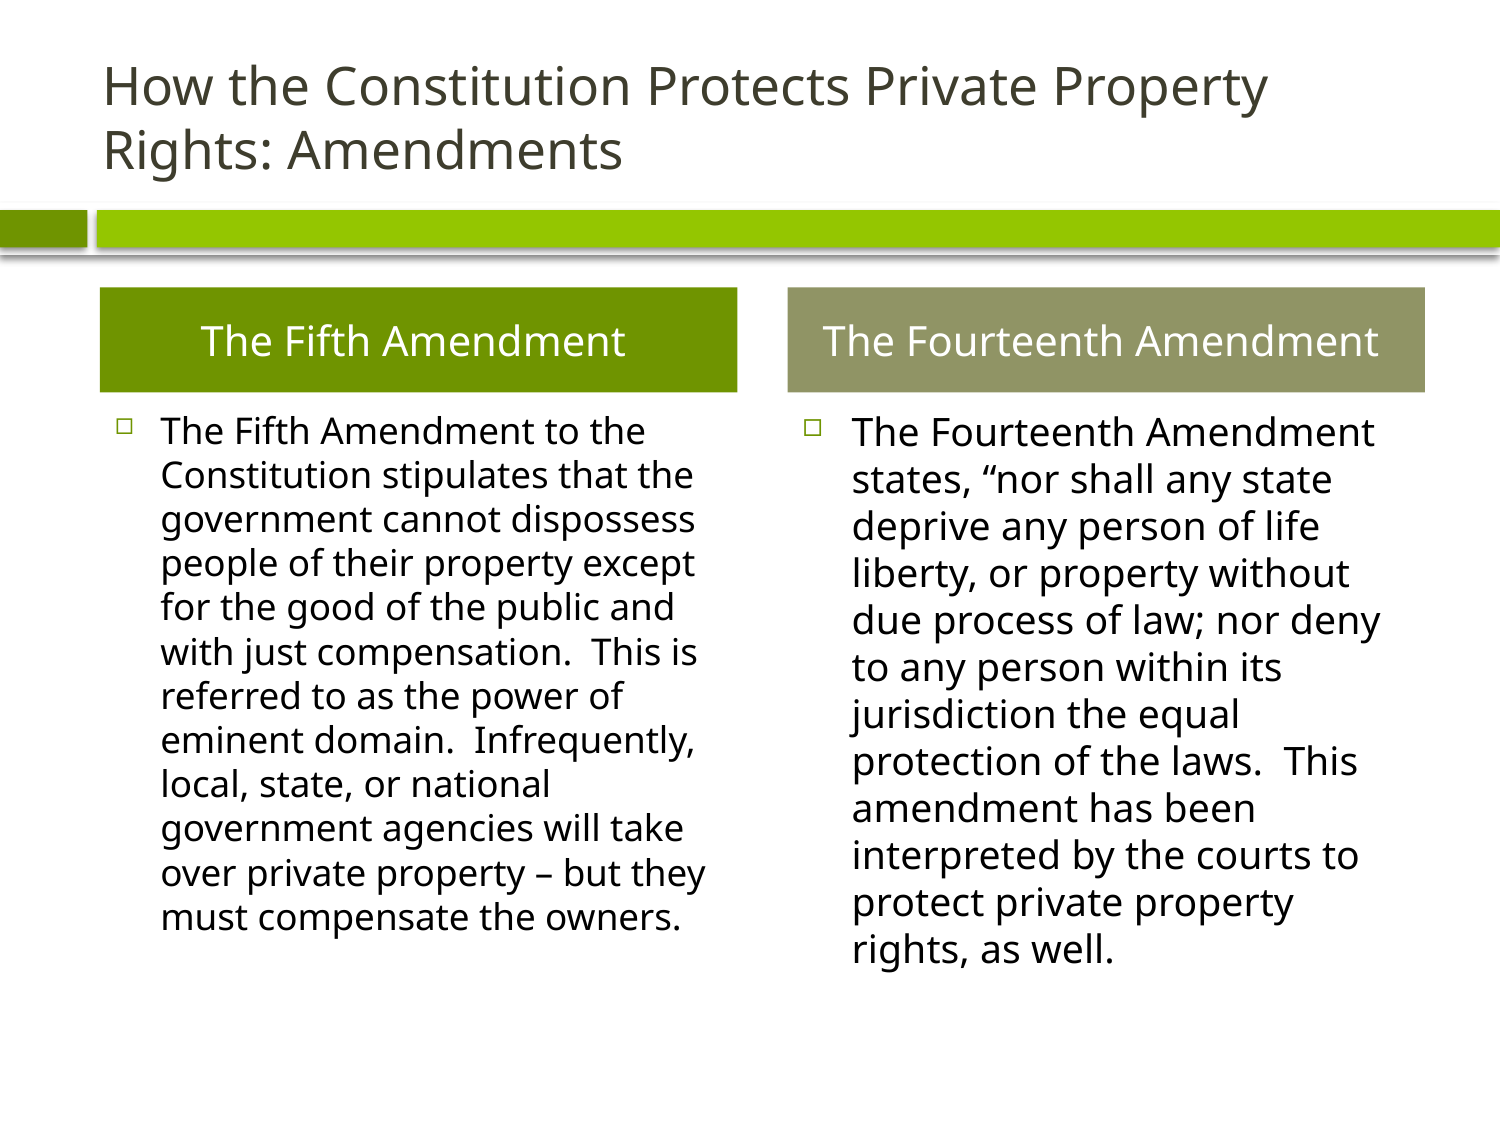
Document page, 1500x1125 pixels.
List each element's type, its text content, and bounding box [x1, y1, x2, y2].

list The Fourteenth Amendment states, “nor shall any state deprive any person of life liberty, or property without due process of law; nor deny to any person within its jurisdiction the equal protection of the laws. This amendment has been interpreted by the courts to protect private property rights, as well. [787, 399, 1425, 988]
list The Fifth Amendment [99, 287, 738, 393]
list The Fourteenth Amendment [787, 287, 1425, 393]
title How the Constitution Protects Private Property Rights: Amendments [87, 44, 1425, 188]
list The Fifth Amendment to the Constitution stipulates that the government cannot dispossess people of their property except for the good of the public and with just compensation. This is referred to as the power of eminent domain. Infrequently, local, state, or national government agencies will take over private property – but they must compensate the owners. [99, 399, 738, 988]
